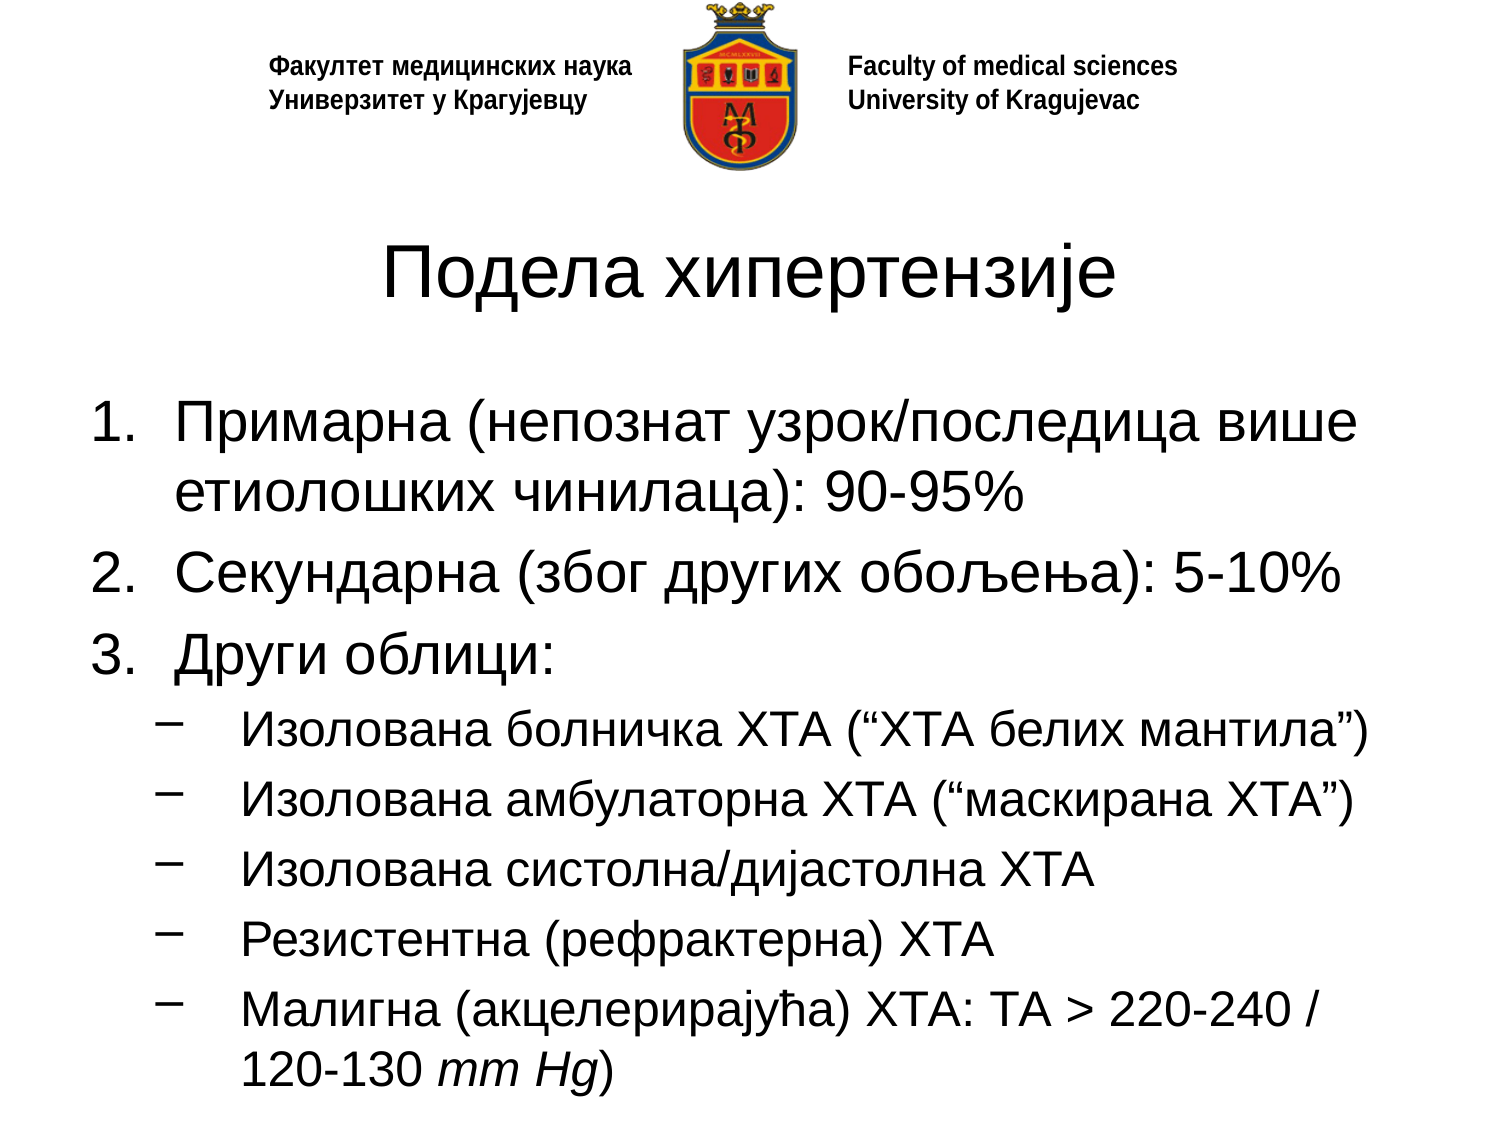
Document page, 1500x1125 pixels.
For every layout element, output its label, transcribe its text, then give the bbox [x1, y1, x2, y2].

title Подела хипертензије [74, 173, 1426, 362]
list Примарна (непознат узрок/последица више етиолошких чинилаца): 90-95% Секундарна (због других обољења): 5-10% Други облици: Изолована болничка ХТА (“ХТА белих мантила”) Изолована амбулаторна ХТА (“маскирана ХТА”) Изолована систолна/дијастолна ХТА Резистентна (рефрактерна) ХТА Малигна (акцелерирајућа) ХТА: ТА ˃ 220-240 / 120-130 mm Hg) [74, 374, 1426, 1118]
